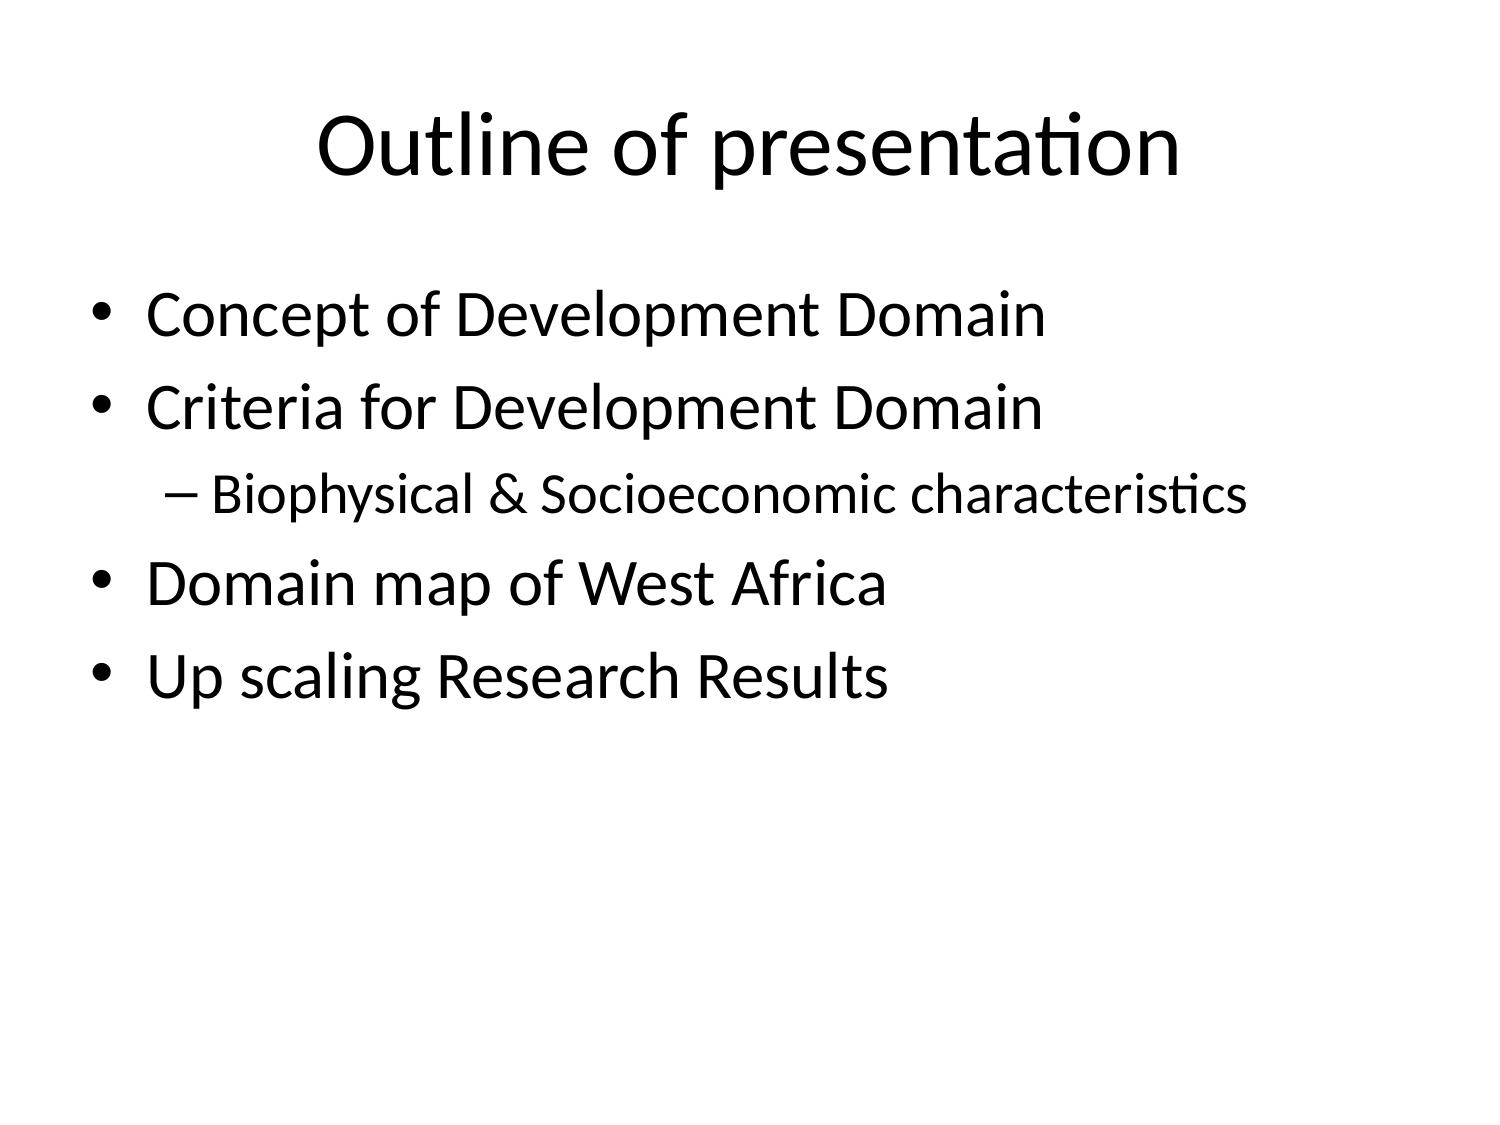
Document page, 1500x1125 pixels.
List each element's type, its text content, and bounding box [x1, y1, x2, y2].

title Outline of presentation [75, 45, 1425, 233]
list Concept of Development Domain Criteria for Development Domain Biophysical & Socioeconomic characteristics Domain map of West Africa Up scaling Research Results [75, 262, 1425, 1005]
